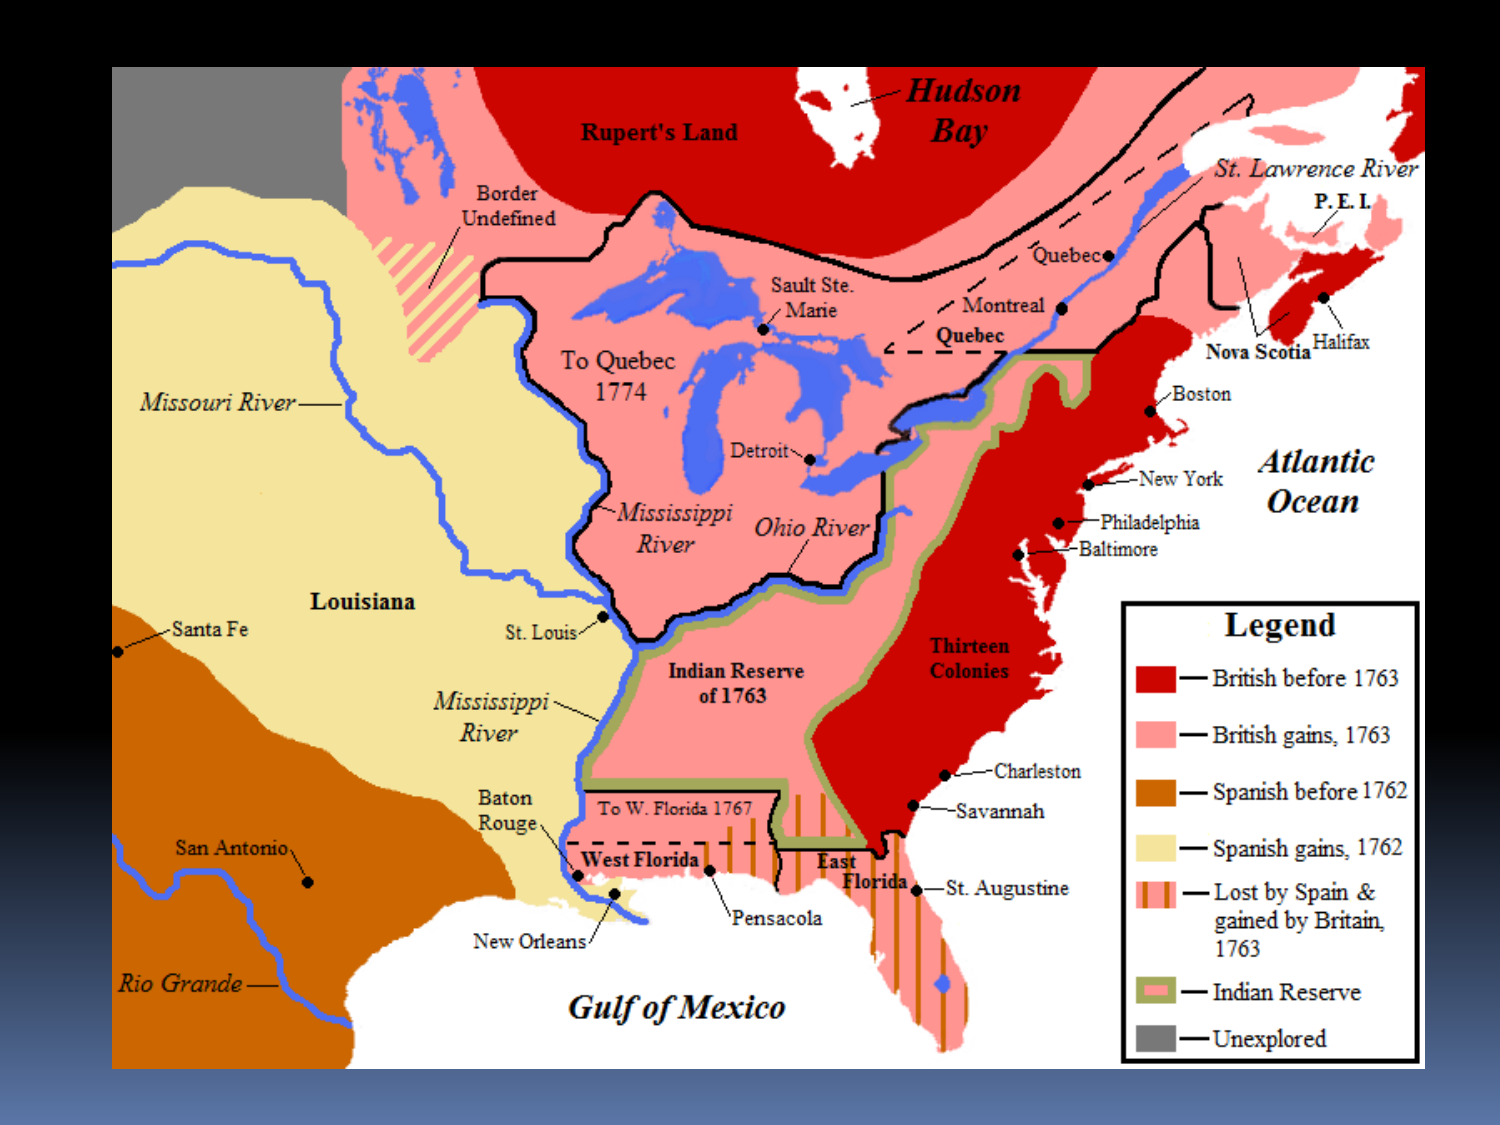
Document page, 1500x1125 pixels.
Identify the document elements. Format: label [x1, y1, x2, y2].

picture [112, 67, 1426, 1070]
